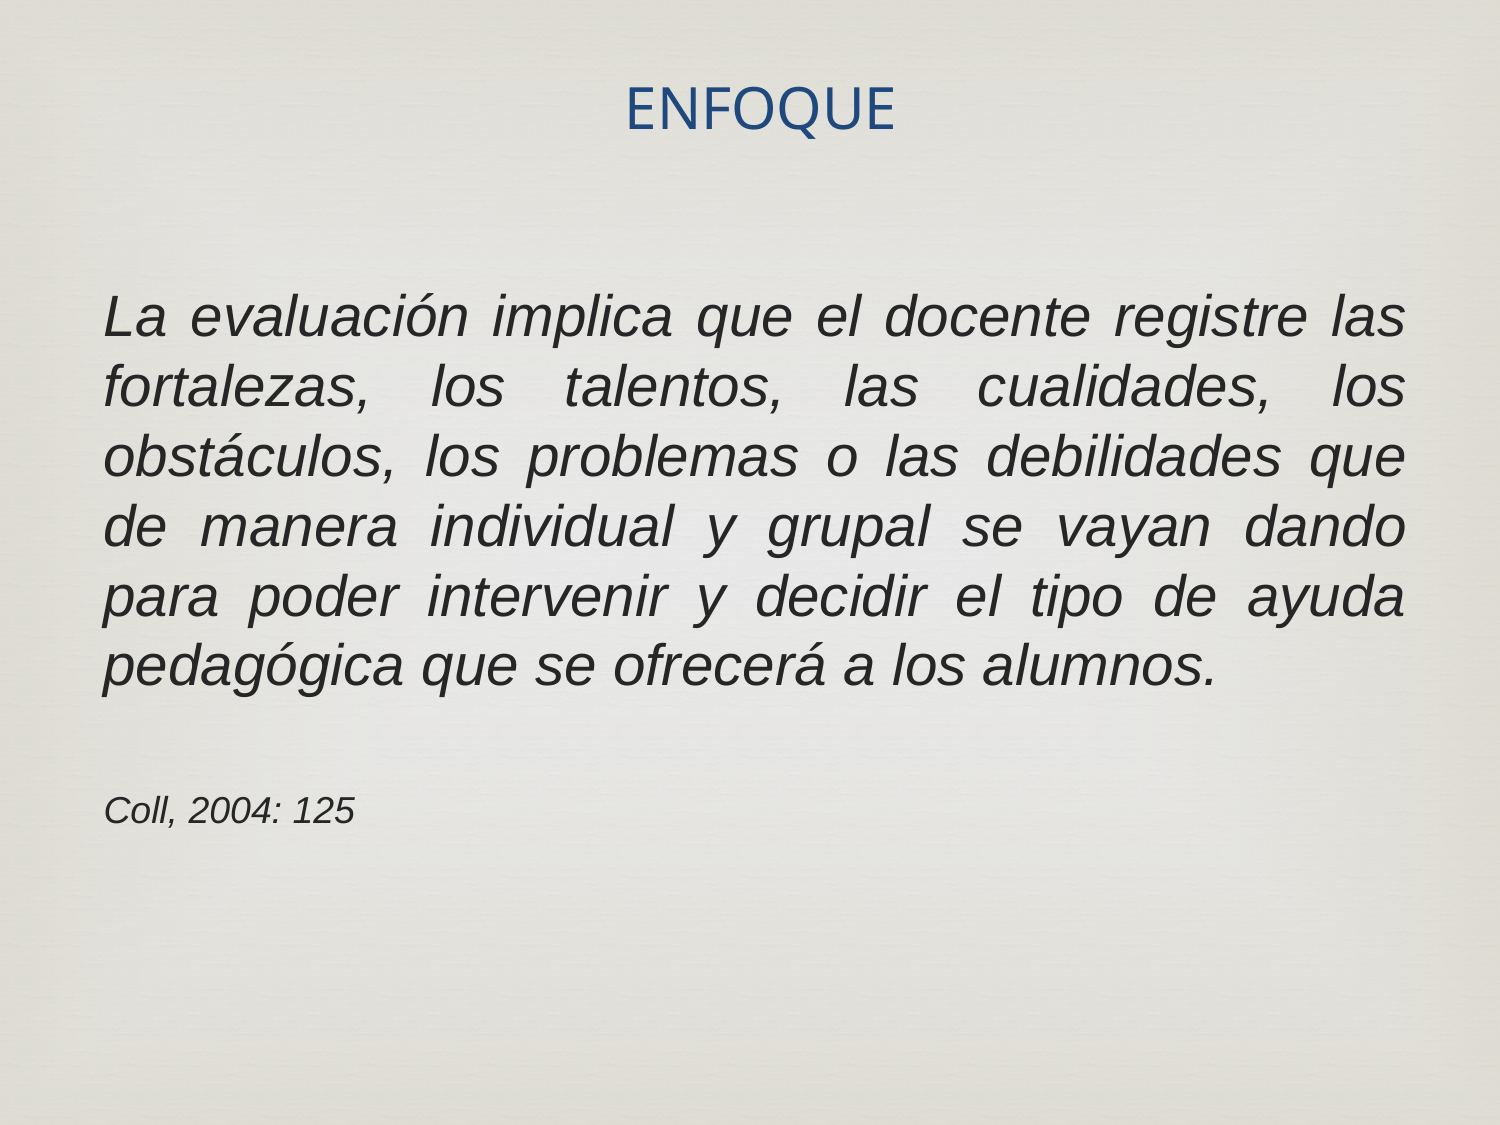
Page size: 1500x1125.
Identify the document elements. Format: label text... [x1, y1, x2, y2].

list La evaluación implica que el docente registre las fortalezas, los talentos, las cualidades, los obstáculos, los problemas o las debilidades que de manera individual y grupal se vayan dando para poder intervenir y decidir el tipo de ayuda pedagógica que se ofrecerá a los alumnos. Coll, 2004: 125 [88, 172, 1424, 1006]
title ENFOQUE [123, 42, 1399, 149]
